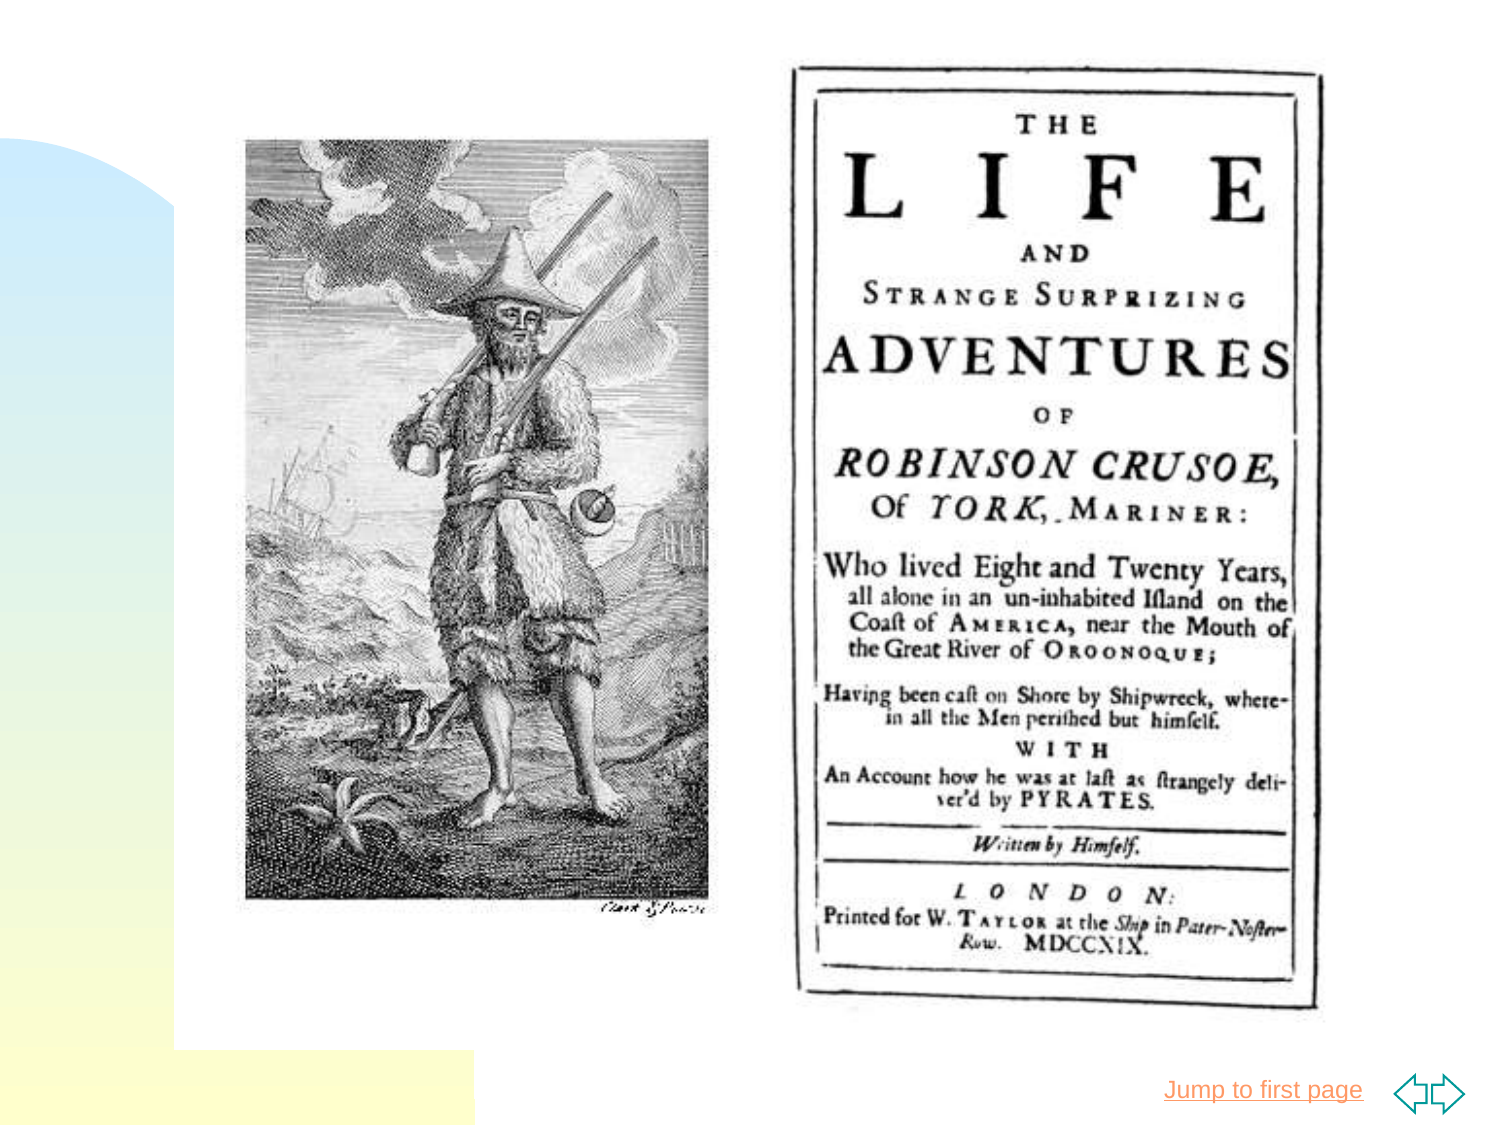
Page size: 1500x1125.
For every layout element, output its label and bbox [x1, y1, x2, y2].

picture [174, 12, 1376, 1051]
